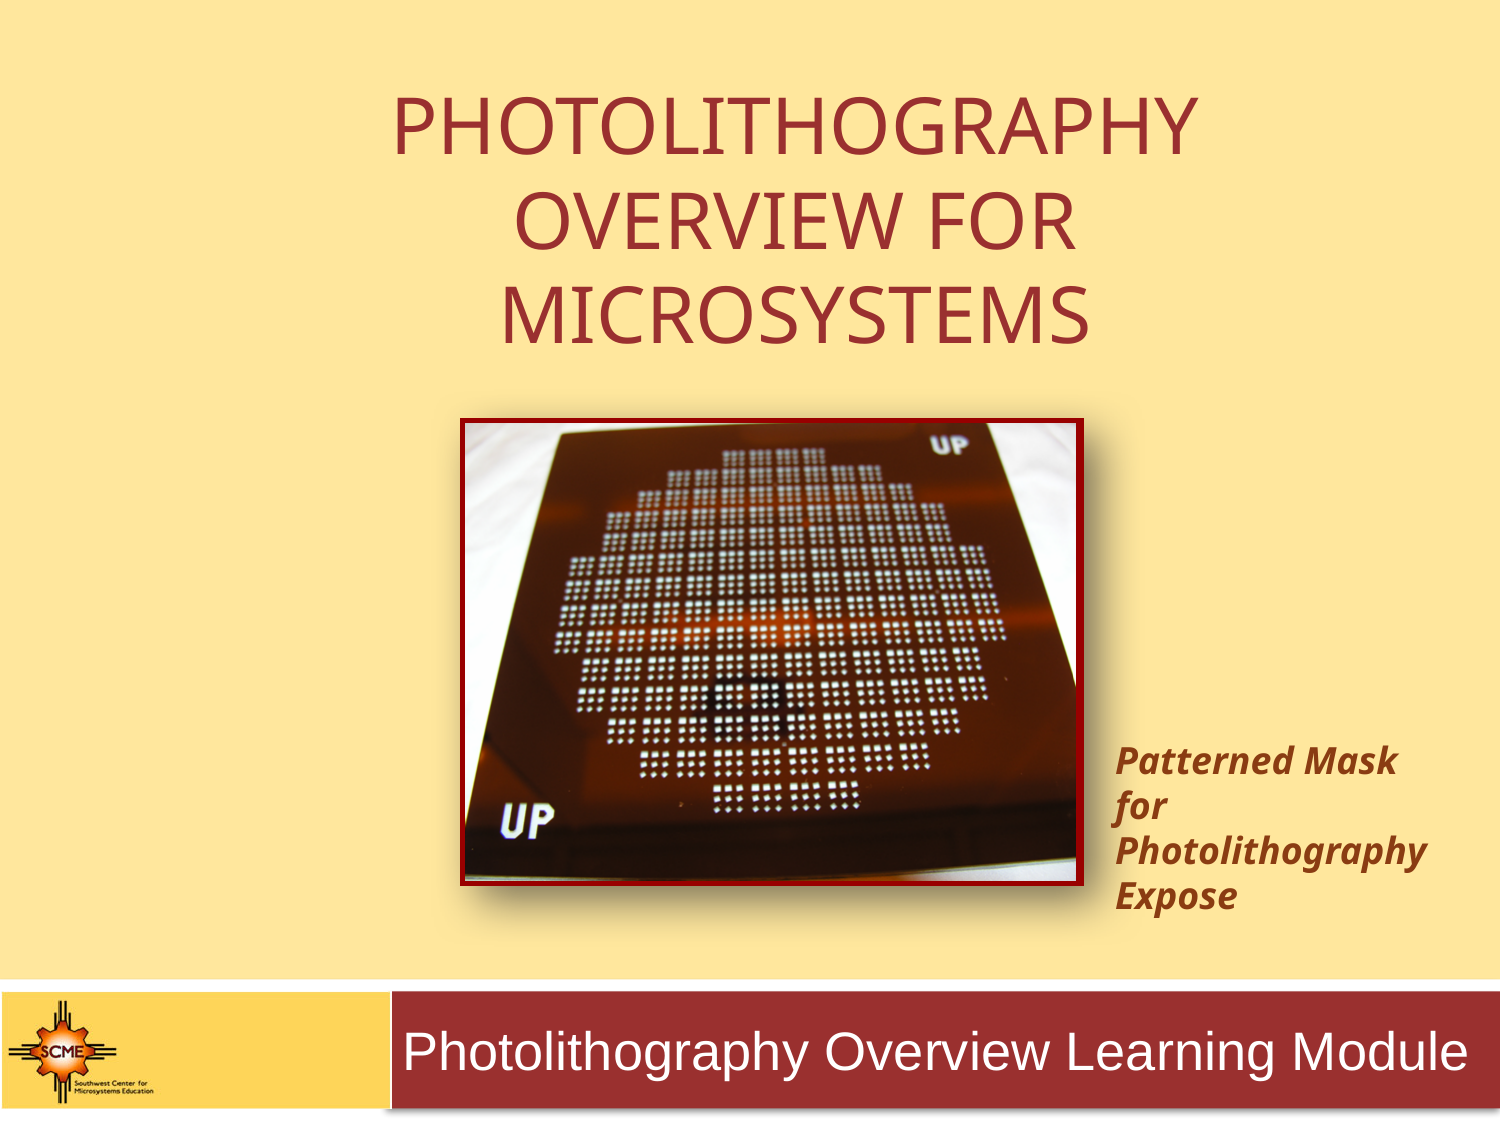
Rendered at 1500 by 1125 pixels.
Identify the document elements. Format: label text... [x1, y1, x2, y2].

picture [460, 418, 1085, 887]
text_box Patterned Mask for Photolithography Expose [1100, 729, 1470, 925]
subtitle Photolithography Overview Learning Module [387, 992, 1488, 1105]
title Photolithography overview for Microsystems [264, 67, 1327, 368]
picture [1, 991, 392, 1109]
